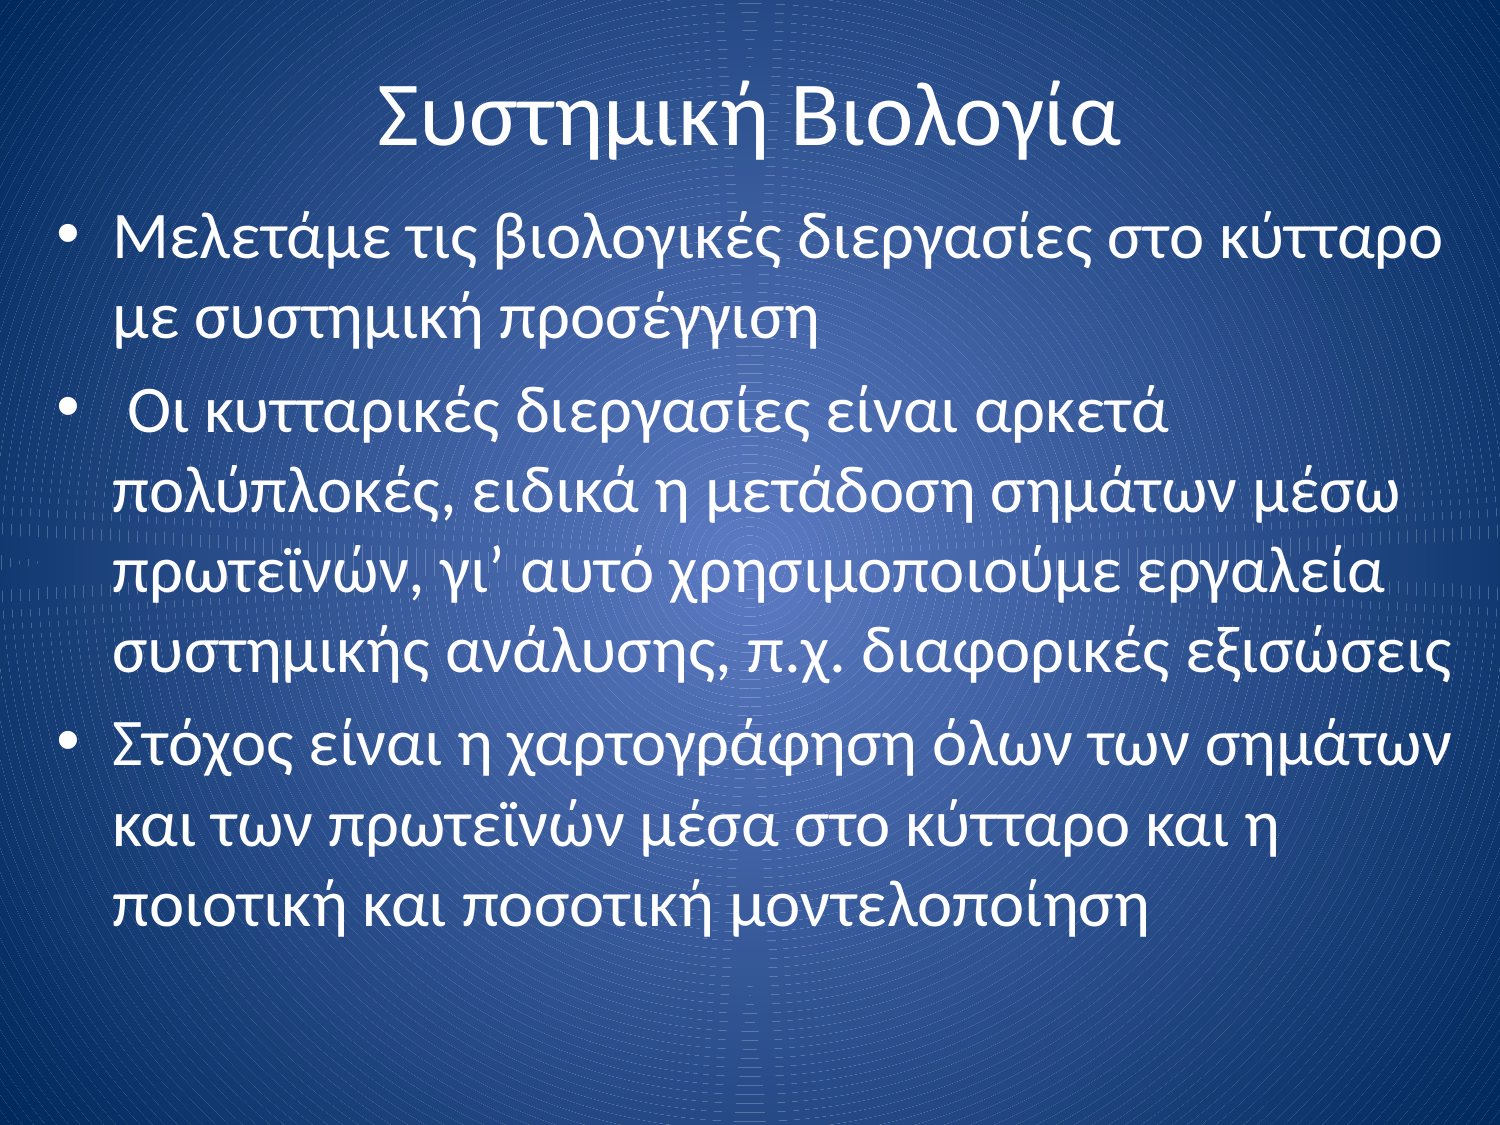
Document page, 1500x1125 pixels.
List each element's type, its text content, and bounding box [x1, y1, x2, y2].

list Μελετάμε τις βιολογικές διεργασίες στο κύτταρο με συστημική προσέγγιση Οι κυτταρικές διεργασίες είναι αρκετά πολύπλοκές, ειδικά η μετάδοση σημάτων μέσω πρωτεϊνών, γι’ αυτό χρησιμοποιούμε εργαλεία συστημικής ανάλυσης, π.χ. διαφορικές εξισώσεις Στόχος είναι η χαρτογράφηση όλων των σημάτων και των πρωτεϊνών μέσα στο κύτταρο και η ποιοτική και ποσοτική μοντελοποίηση [41, 184, 1471, 1005]
title Συστημική Βιολογία [75, 45, 1425, 173]
